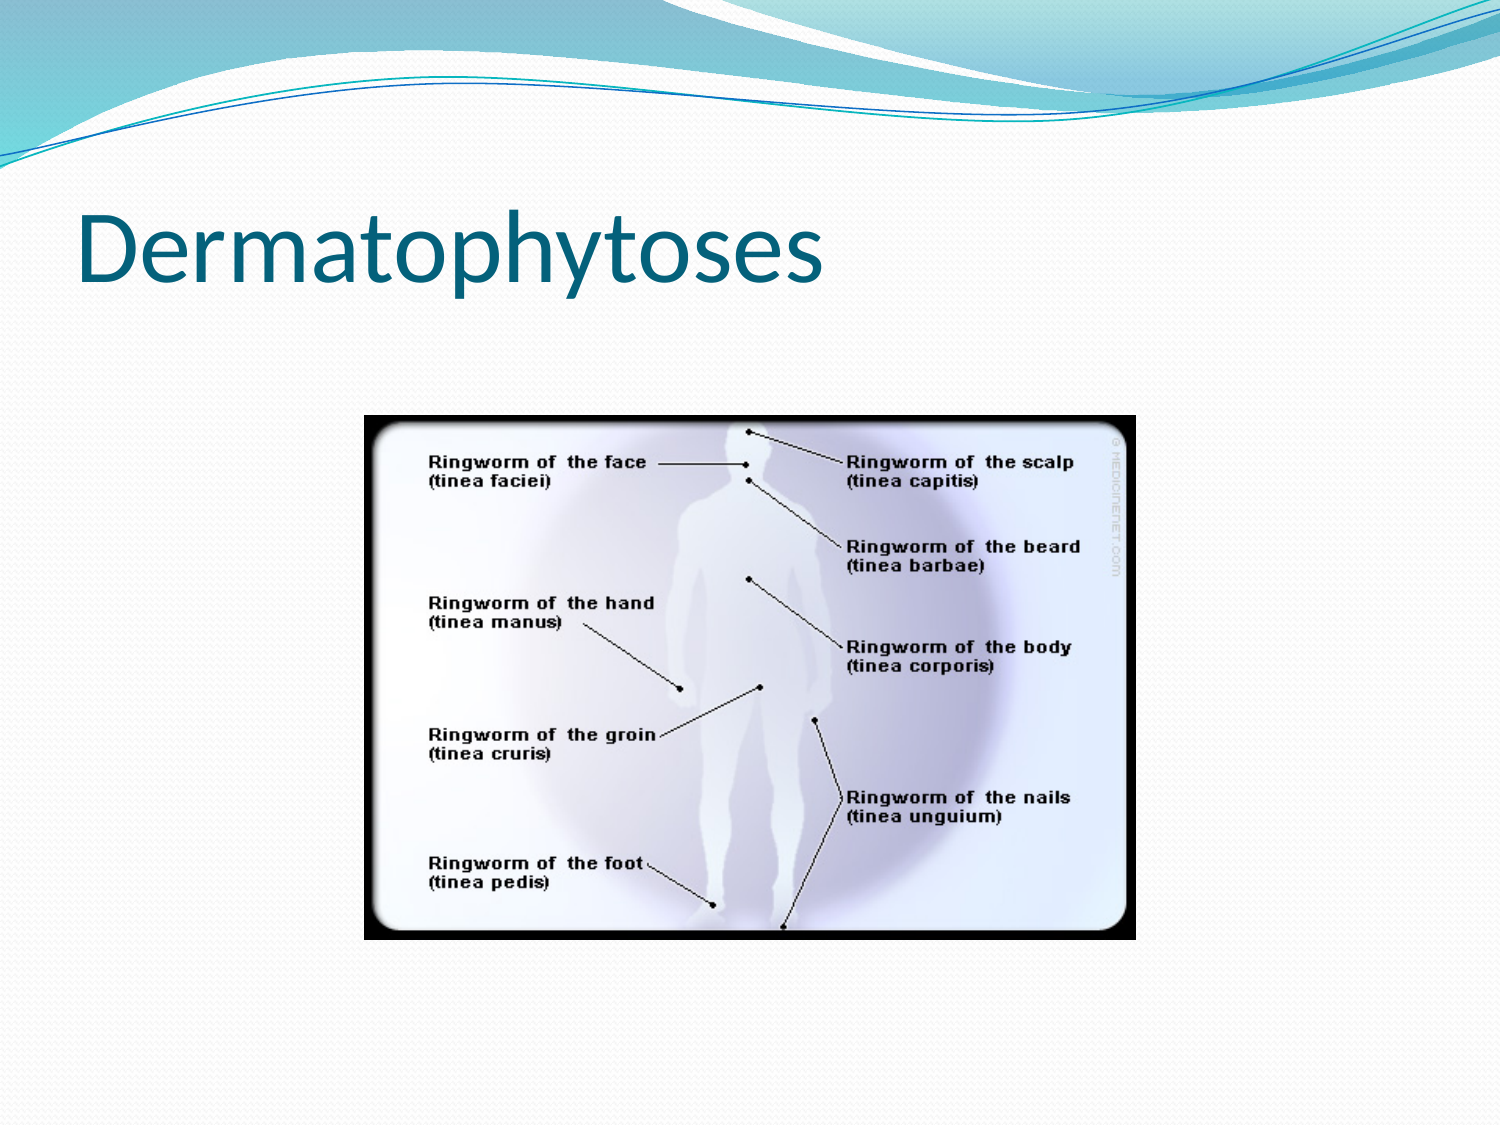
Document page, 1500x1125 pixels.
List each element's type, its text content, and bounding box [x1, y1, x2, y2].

title Dermatophytoses [74, 115, 1426, 304]
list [364, 415, 1136, 940]
